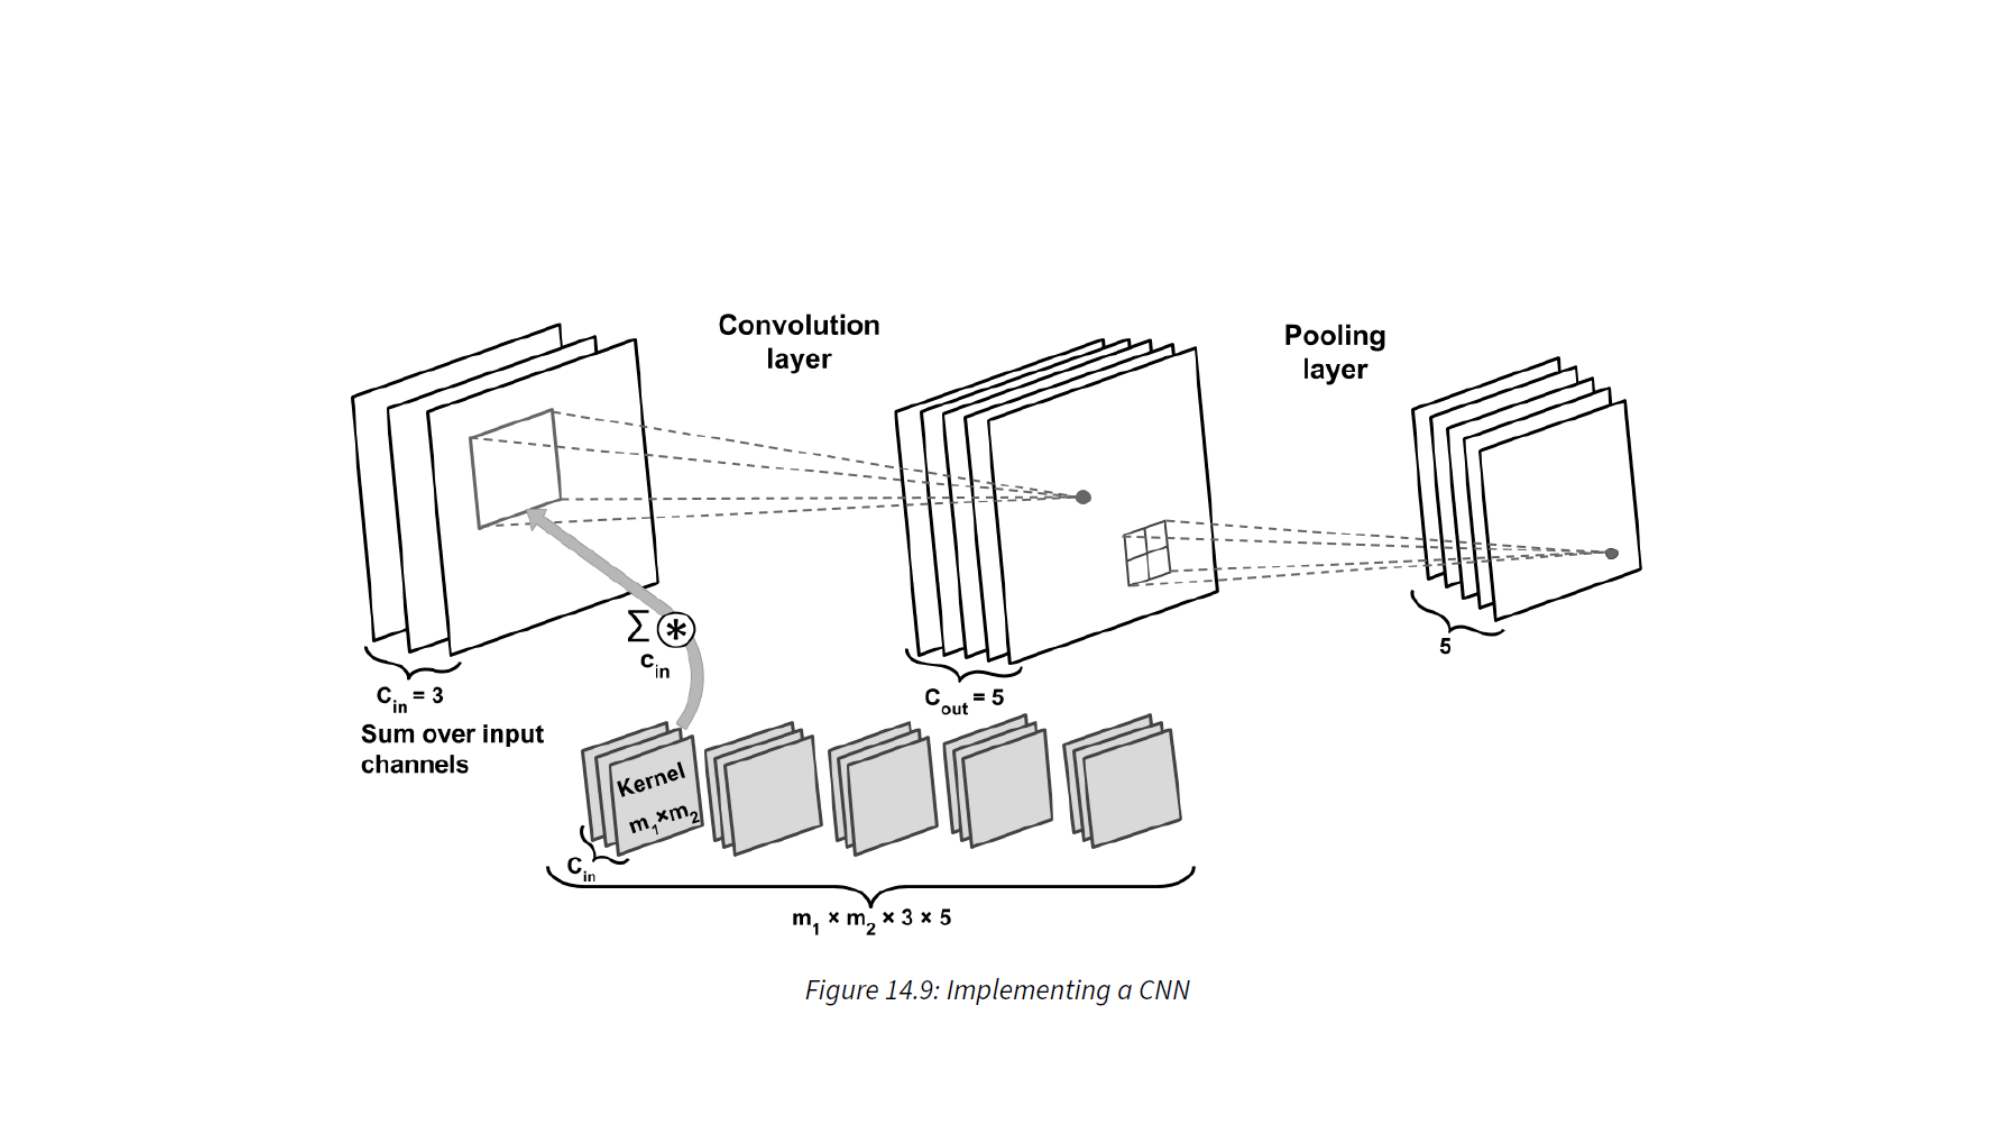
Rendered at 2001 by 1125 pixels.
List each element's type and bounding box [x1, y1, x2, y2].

list [324, 299, 1676, 1014]
